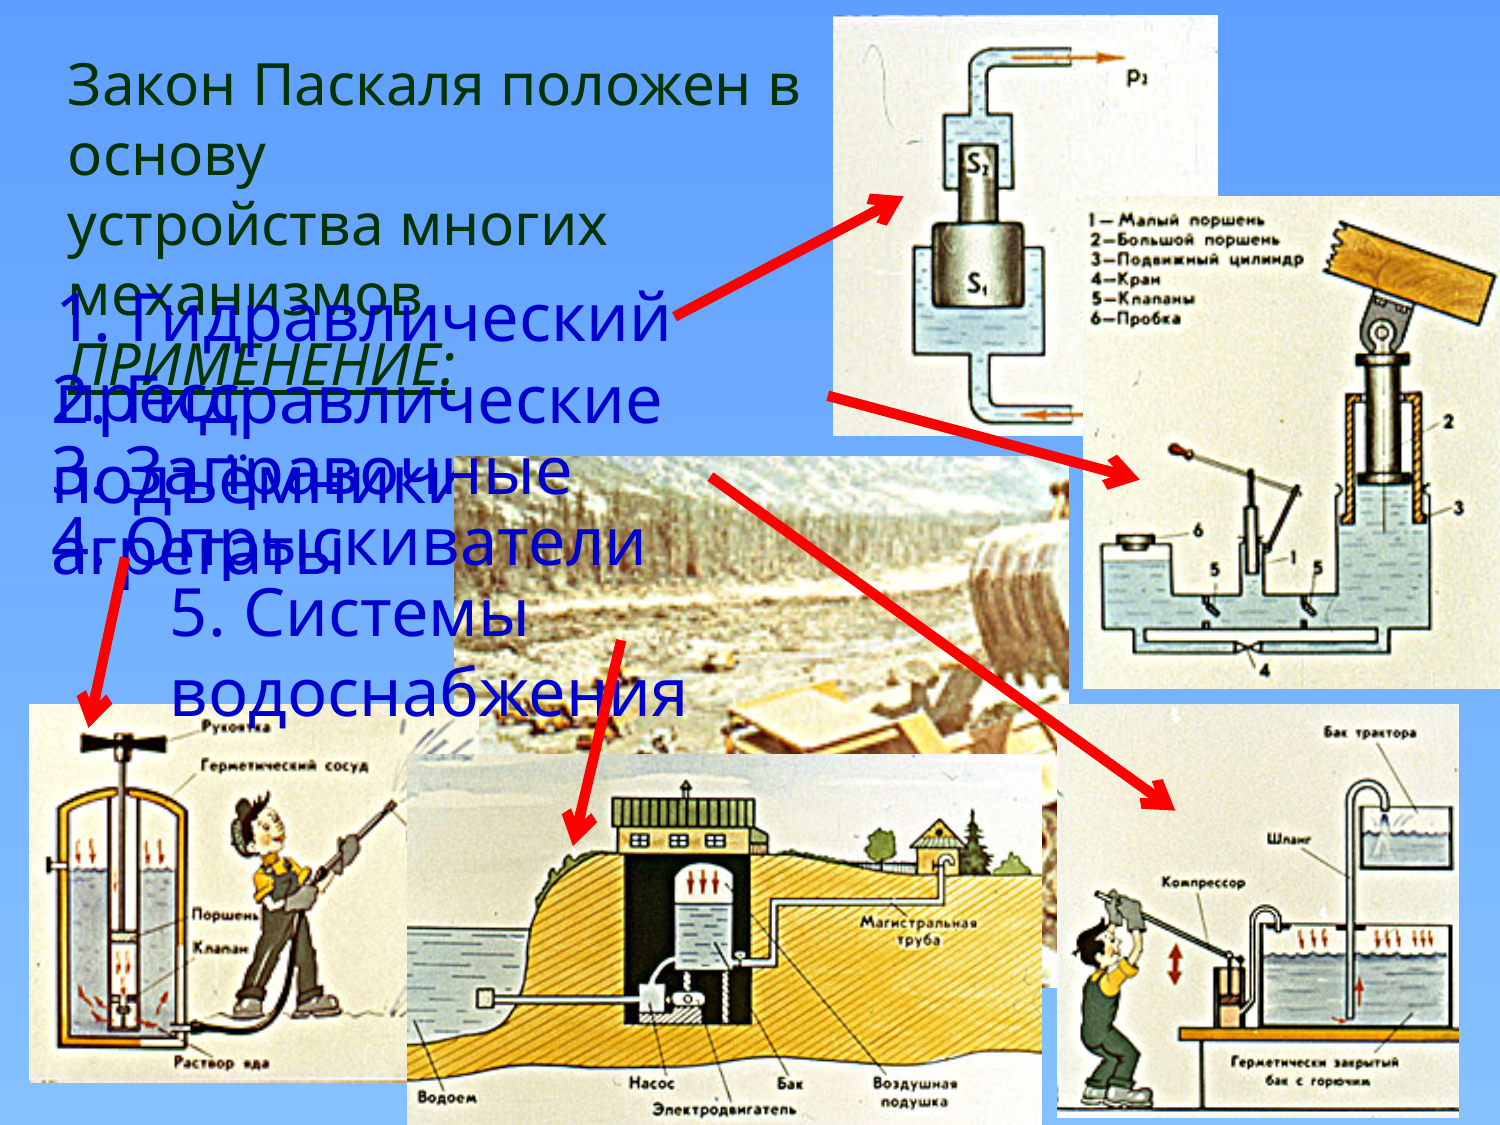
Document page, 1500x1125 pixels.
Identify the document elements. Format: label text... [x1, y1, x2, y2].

text_box 3. Заправочные агрегаты [36, 420, 827, 491]
picture [29, 455, 1459, 1125]
text_box 5. Системы водоснабжения [154, 562, 449, 657]
text_box 4. Опрыскиватели [36, 491, 449, 587]
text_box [88, 562, 125, 729]
text_box 2. Гидравлические подъёмники [36, 349, 827, 420]
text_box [678, 196, 904, 315]
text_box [832, 396, 1141, 478]
picture [832, 14, 1500, 689]
text_box 1. Гидравлический пресс [41, 267, 703, 349]
text_box Закон Паскаля положен в основу устройства многих механизмов. ПРИМЕНЕНИЕ: [53, 40, 821, 256]
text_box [572, 644, 621, 847]
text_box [714, 479, 1176, 811]
